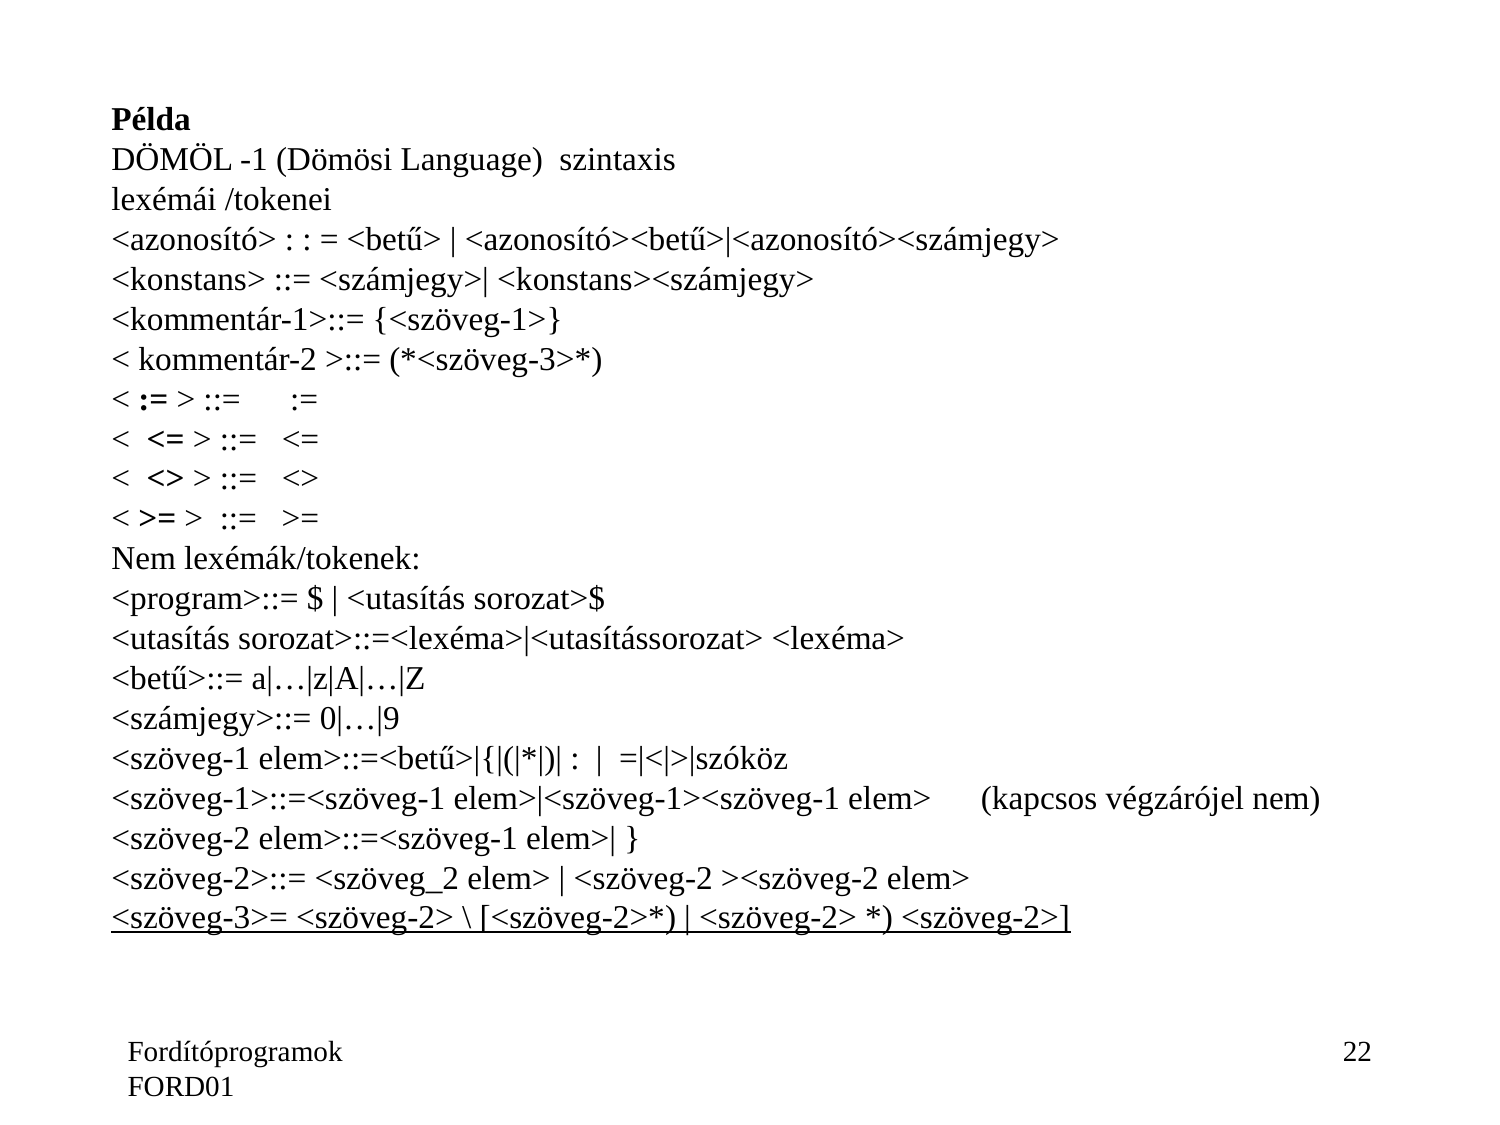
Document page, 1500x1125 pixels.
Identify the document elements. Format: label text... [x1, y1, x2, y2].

slide_number 22 [1074, 1025, 1388, 1100]
text_box Példa DÖMÖL -1 (Dömösi Language) szintaxis lexémái /tokenei <azonosító> : : = <betű> | <azonosító><betű>|<azonosító><számjegy> <konstans> ::= <számjegy>| <konstans><számjegy> <kommentár-1>::= {<szöveg-1>} < kommentár-2 >::= (*<szöveg-3>*) < := > ::= := < <= > ::= <= < <> > ::= <> < >= > ::= >= Nem lexémák/tokenek: <program>::= $ | <utasítás sorozat>$ <utasítás sorozat>::=<lexéma>|<utasítássorozat> <lexéma> <betű>::= a|…|z|A|…|Z <számjegy>::= 0|…|9 <szöveg-1 elem>::=<betű>|{|(|*|)| : | =|<|>|szóköz <szöveg-1>::=<szöveg-1 elem>|<szöveg-1><szöveg-1 elem> (kapcsos végzárójel nem) <szöveg-2 elem>::=<szöveg-1 elem>| } <szöveg-2>::= <szöveg_2 elem> | <szöveg-2 ><szöveg-2 elem> <szöveg-3>= <szöveg-2> \ [<szöveg-2>*) | <szöveg-2> *) <szöveg-2>] [96, 89, 1338, 1063]
slide_number Fordítóprogramok FORD01 [112, 1063, 425, 1100]
